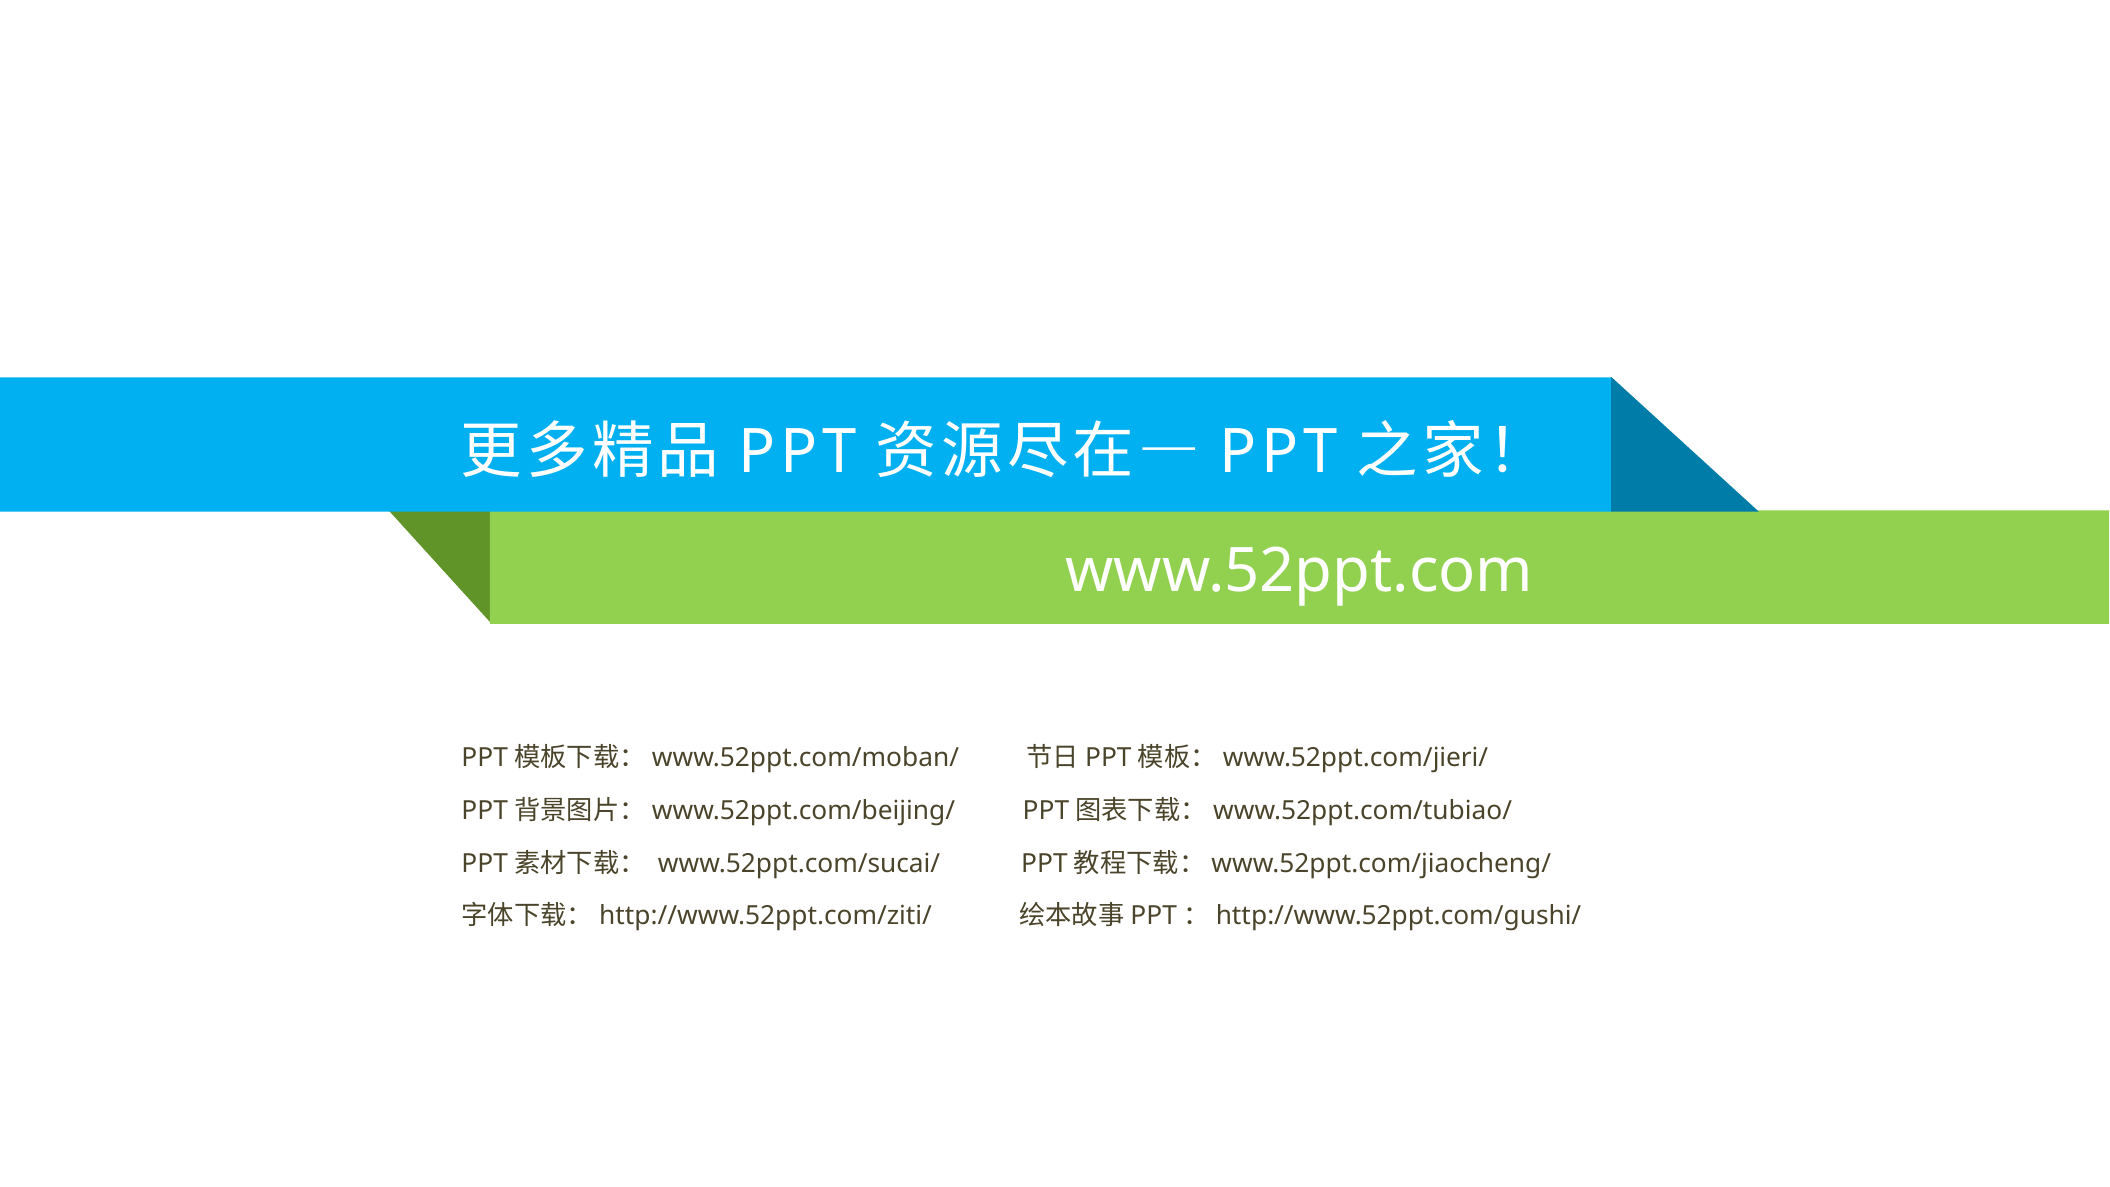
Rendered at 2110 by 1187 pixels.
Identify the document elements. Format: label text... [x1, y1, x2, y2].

text_box [389, 513, 489, 623]
text_box [1610, 374, 1762, 513]
text_box 更多精品PPT资源尽在—PPT之家！ [0, 376, 1610, 513]
text_box PPT模板下载：www.52ppt.com/moban/ 节日PPT模板：www.52ppt.com/jieri/ PPT背景图片：www.52ppt.com/beijing/ PPT图表下载：www.52ppt.com/tubiao/ PPT素材下载： www.52ppt.com/sucai/ PPT教程下载：www.52ppt.com/jiaocheng/ 字体下载：http://www.52ppt.com/ziti/ 绘本故事PPT：http://www.52ppt.com/gushi/ [446, 678, 1642, 972]
text_box www.52ppt.com [489, 509, 2110, 625]
